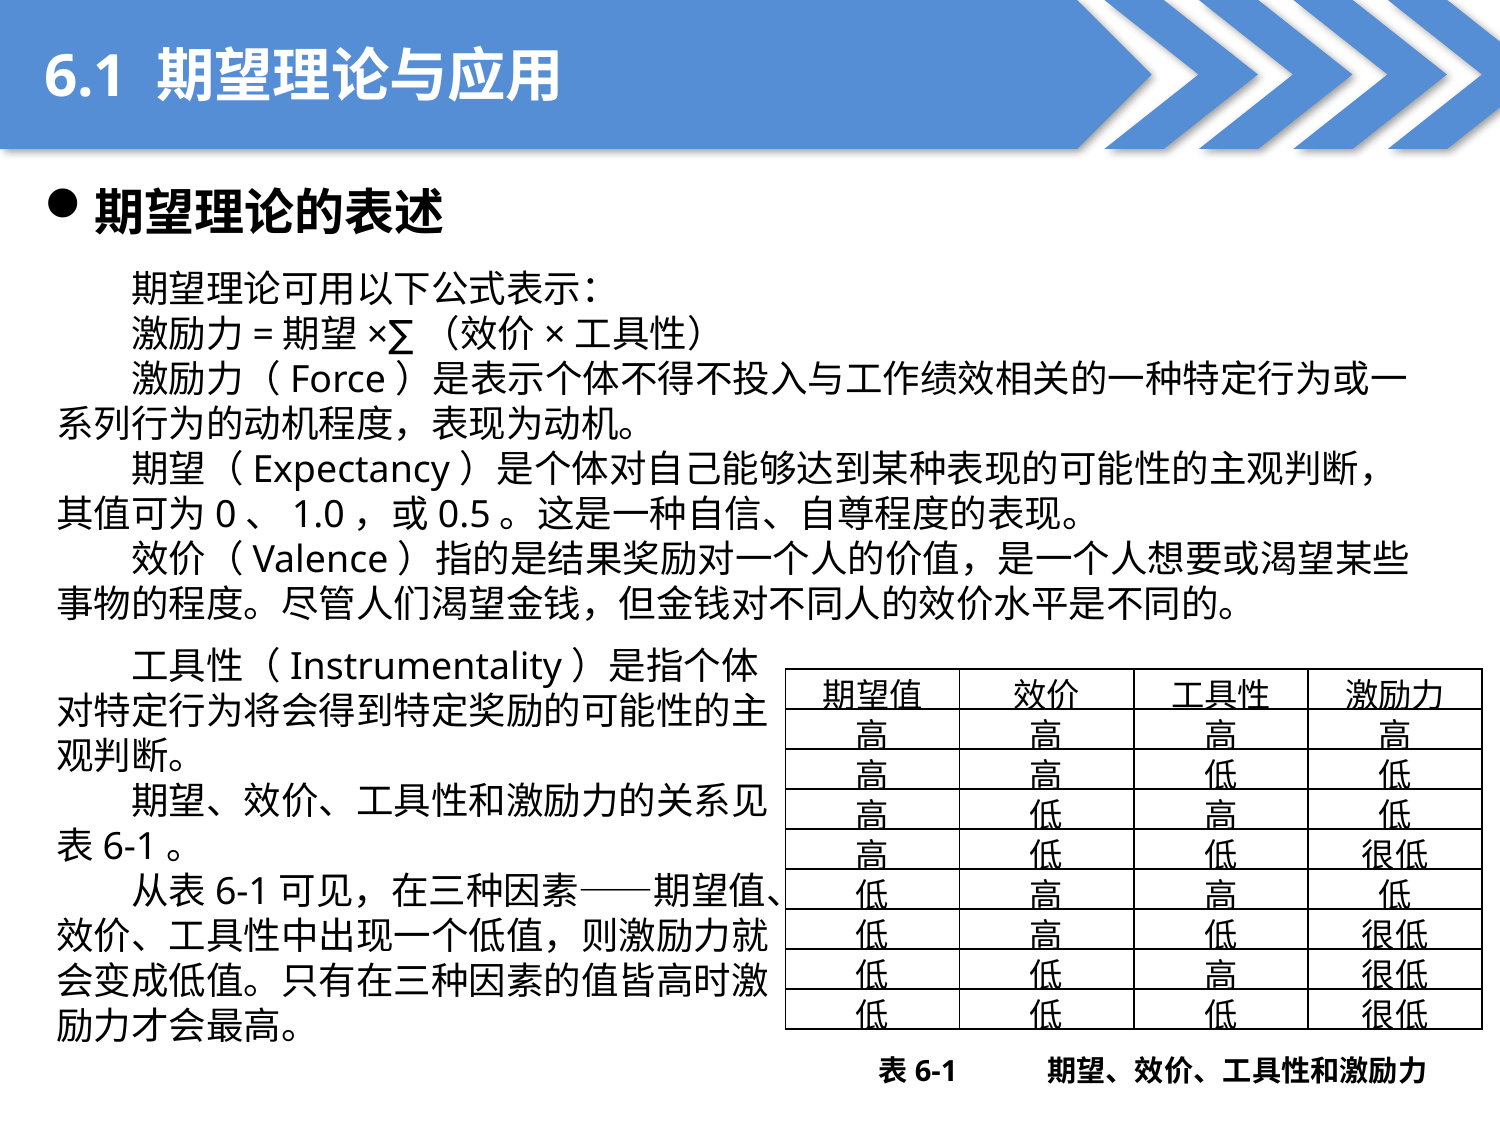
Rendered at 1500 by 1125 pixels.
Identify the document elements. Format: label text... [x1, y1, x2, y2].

table_cell 高 [1135, 950, 1307, 988]
table_cell 高 [1135, 790, 1307, 828]
table_header 激励力 [1309, 670, 1481, 708]
table_cell 很低 [1309, 910, 1481, 948]
table_cell 高 [786, 830, 959, 868]
table_cell 高 [960, 870, 1133, 908]
text_box 表6-1 期望、效价、工具性和激励力 [863, 1045, 1443, 1095]
table_cell 高 [1309, 710, 1481, 748]
table_cell 低 [786, 870, 959, 908]
table_cell 低 [786, 910, 959, 948]
table_cell 高 [786, 710, 959, 748]
table_cell 低 [960, 830, 1133, 868]
text_box 6.1 期望理论与应用 [29, 30, 580, 116]
table_cell 低 [1135, 750, 1307, 788]
table_cell 低 [786, 990, 959, 1028]
table_cell 低 [1135, 910, 1307, 948]
table_header 效价 [960, 670, 1133, 708]
table_cell 低 [1309, 750, 1481, 788]
table_header 期望值 [786, 670, 959, 708]
table_cell 高 [786, 750, 959, 788]
table_cell 低 [1135, 990, 1307, 1028]
table_cell 低 [960, 950, 1133, 988]
table_cell 低 [960, 990, 1133, 1028]
text_box 期望理论的表述 [29, 172, 632, 248]
table_cell 低 [960, 790, 1133, 828]
table_cell 高 [1135, 710, 1307, 748]
table_cell 高 [960, 750, 1133, 788]
text_box 期望理论可用以下公式表示： 激励力=期望×∑（效价×工具性） 激励力（Force）是表示个体不得不投入与工作绩效相关的一种特定行为或一系列行为的动机程度，表现为动机。 期望（Expectancy）是个体对自己能够达到某种表现的可能性的主观判断，其值可为0、1.0，或0.5。这是一种自信、自尊程度的表现。 效价（Valence）指的是结果奖励对一个人的价值，是一个人想要或渴望某些事物的程度。尽管人们渴望金钱，但金钱对不同人的效价水平是不同的。 [41, 257, 1447, 668]
table_cell 低 [1309, 790, 1481, 828]
table_cell 很低 [1309, 990, 1481, 1028]
table_cell 高 [960, 910, 1133, 948]
table_cell 很低 [1309, 950, 1481, 988]
table_cell 高 [1135, 870, 1307, 908]
table_header 工具性 [1135, 670, 1307, 708]
table_cell 高 [960, 710, 1133, 748]
table_cell 很低 [1309, 830, 1481, 868]
table_cell 低 [1135, 830, 1307, 868]
table_cell 低 [786, 950, 959, 988]
table_cell 低 [1309, 870, 1481, 908]
text_box 工具性（Instrumentality）是指个体对特定行为将会得到特定奖励的可能性的主观判断。 期望、效价、工具性和激励力的关系见表6-1。 从表6-1可见，在三种因素——期望值、效价、工具性中出现一个低值，则激励力就会变成低值。只有在三种因素的值皆高时激励力才会最高。 [41, 634, 792, 1055]
table_cell 高 [786, 790, 959, 828]
